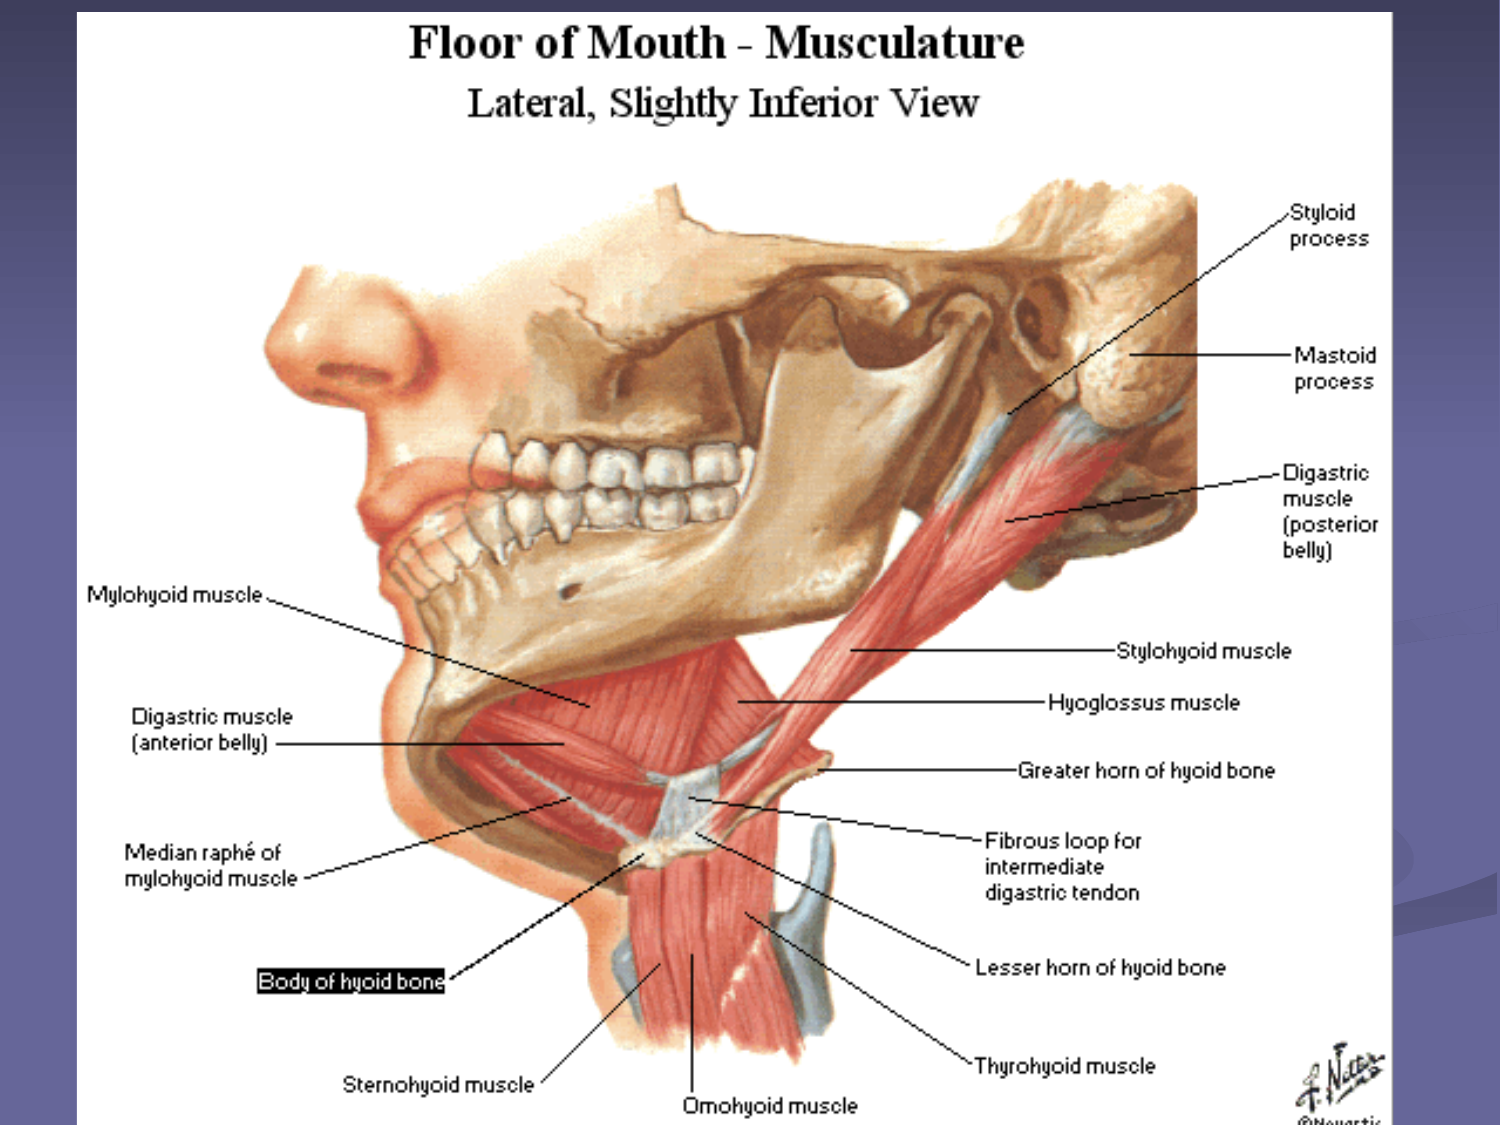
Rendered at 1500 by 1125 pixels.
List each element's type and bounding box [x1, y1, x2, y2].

picture [76, 12, 1394, 1125]
